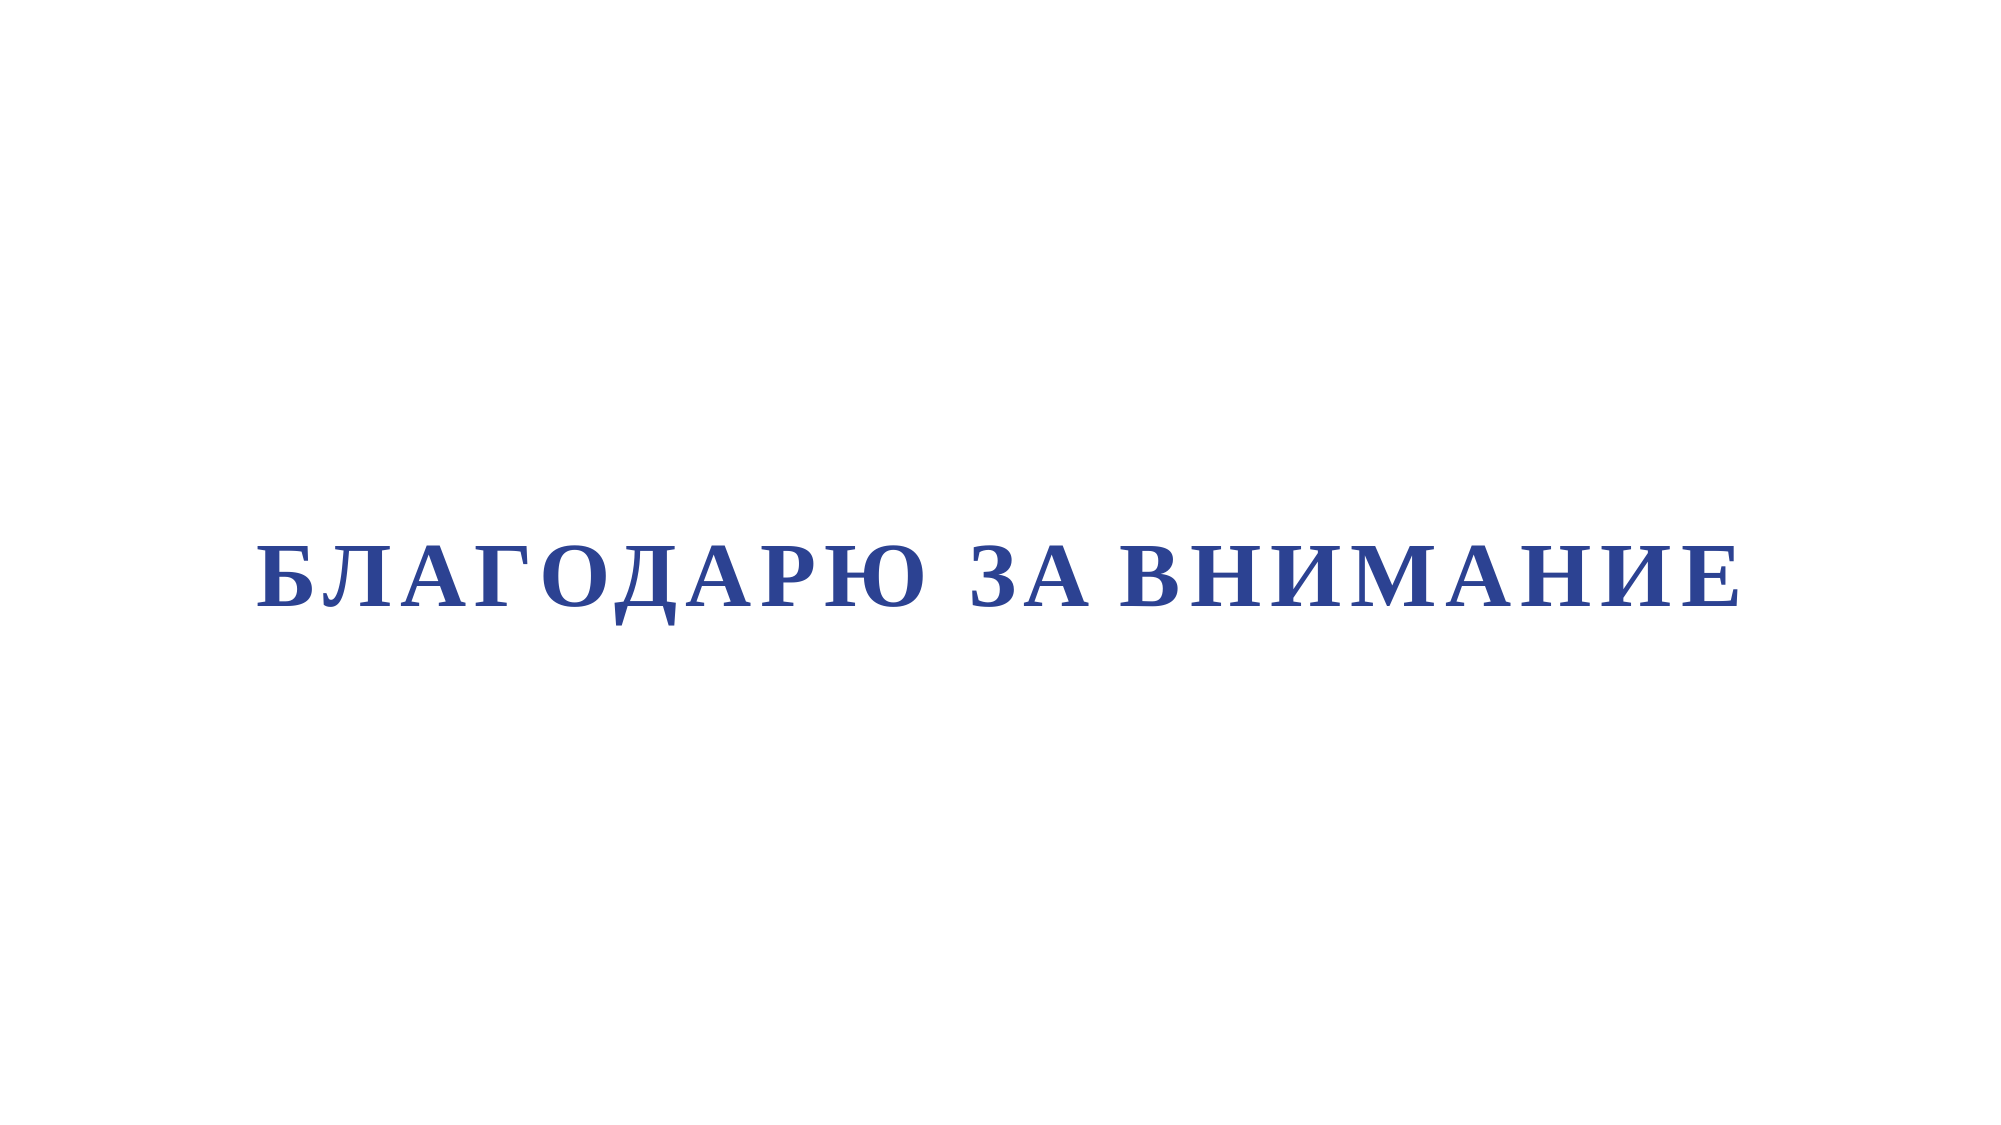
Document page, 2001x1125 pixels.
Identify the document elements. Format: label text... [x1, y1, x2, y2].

title Благодарю за внимание [200, 512, 1800, 626]
